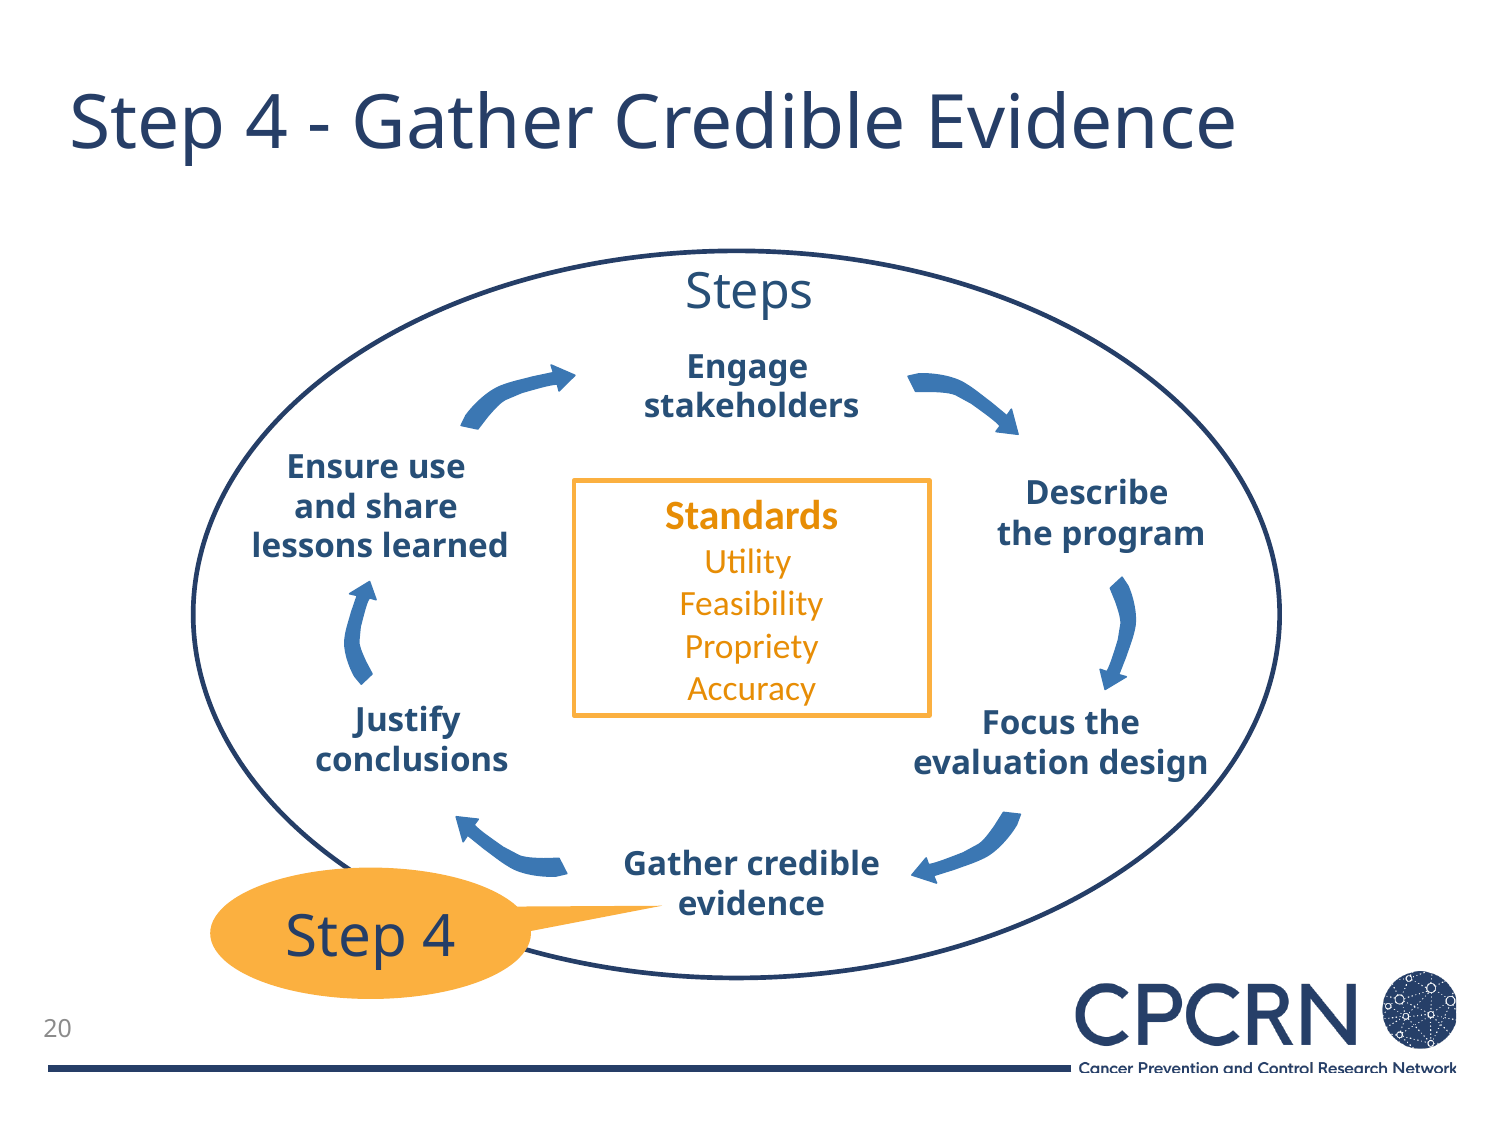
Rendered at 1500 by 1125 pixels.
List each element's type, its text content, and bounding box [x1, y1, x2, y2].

text_box [1100, 577, 1136, 690]
text_box Steps [579, 250, 921, 326]
text_box [344, 581, 377, 685]
text_box Step 4 [209, 866, 663, 1000]
text_box [911, 812, 1021, 884]
text_box [456, 816, 567, 877]
text_box Describe the program [981, 464, 1222, 559]
text_box [461, 364, 575, 429]
text_box Gather credible evidence [581, 834, 922, 930]
slide_number 20 [28, 999, 379, 1060]
text_box Focus the evaluation design [877, 693, 1245, 789]
text_box [908, 373, 1019, 435]
text_box [193, 266, 1280, 978]
text_box Engage stakeholders [581, 337, 922, 432]
text_box Standards Utility Feasibility Propriety Accuracy [574, 480, 930, 716]
text_box Ensure use and share lessons learned [210, 437, 551, 572]
title Step 4 - Gather Credible Evidence [54, 25, 1500, 223]
text_box Justify conclusions [291, 690, 533, 786]
